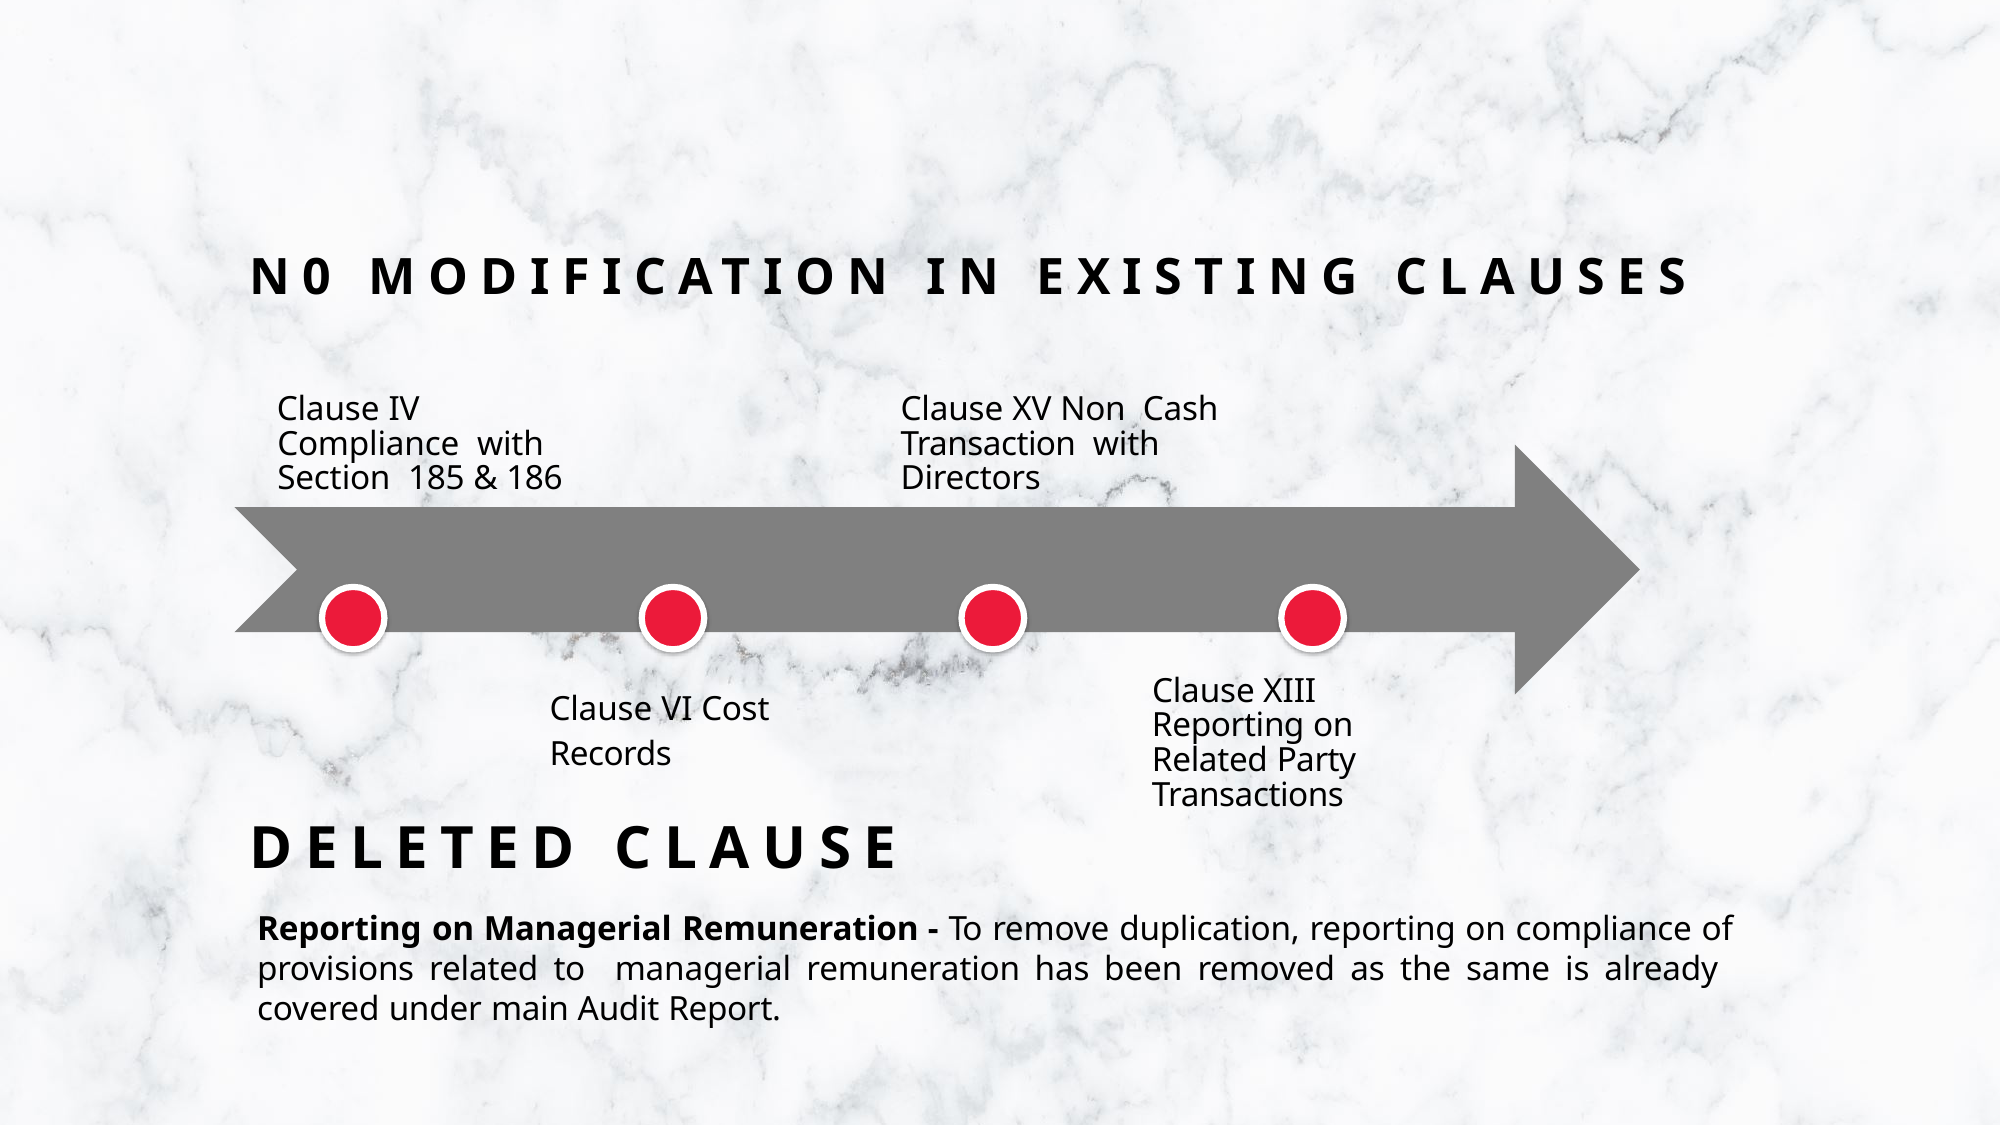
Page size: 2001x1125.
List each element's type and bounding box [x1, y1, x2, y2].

picture [0, 0, 2000, 1125]
text_box [311, 580, 1354, 663]
